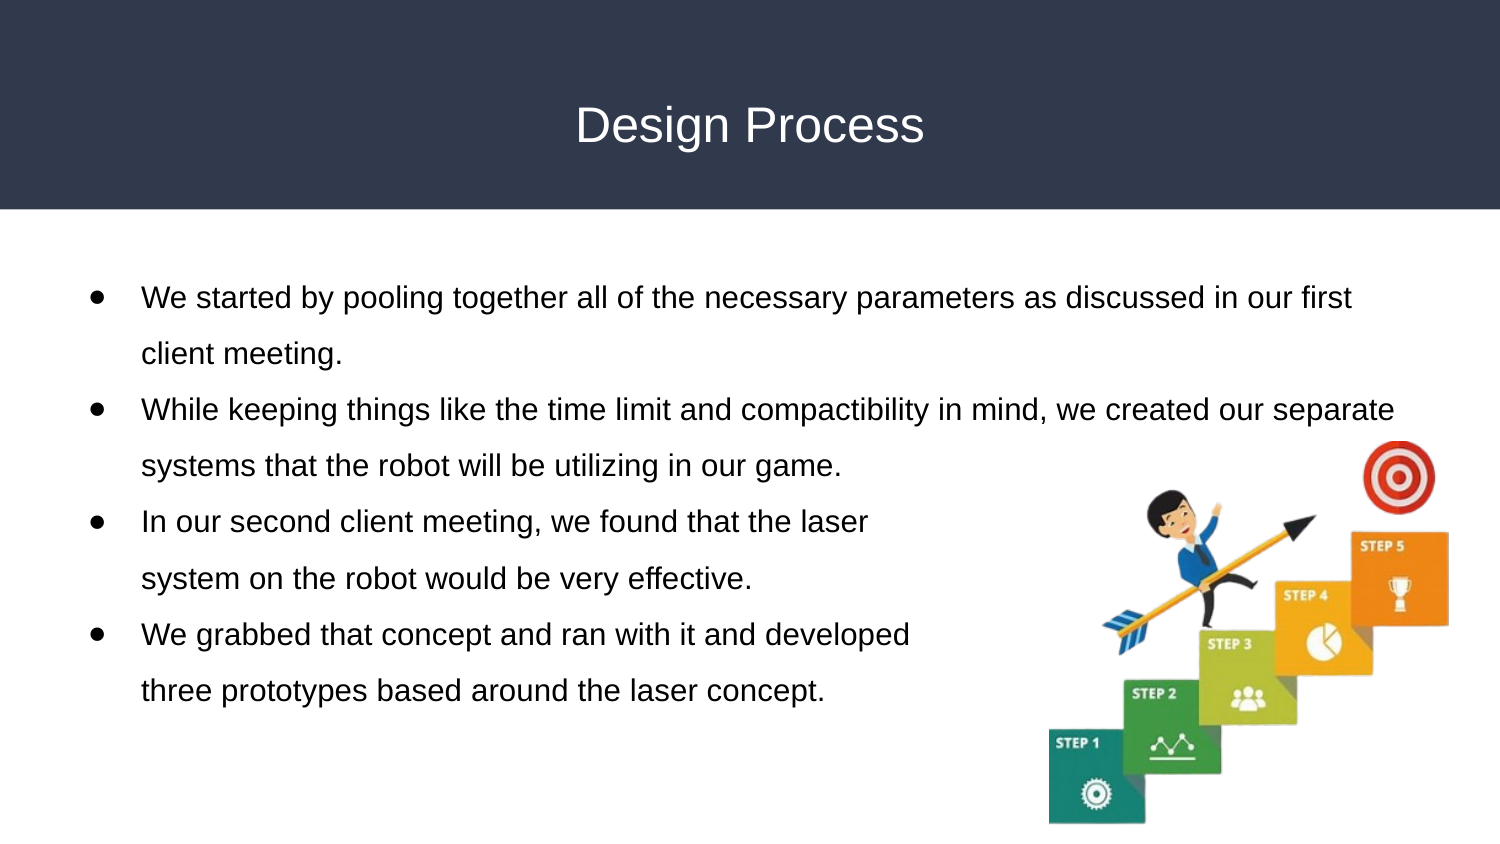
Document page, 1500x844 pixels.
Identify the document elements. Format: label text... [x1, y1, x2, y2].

picture [1048, 441, 1461, 834]
title Design Process [51, 82, 1449, 185]
text_box We started by pooling together all of the necessary parameters as discussed in our first client meeting. While keeping things like the time limit and compactibility in mind, we created our separate systems that the robot will be utilizing in our game. In our second client meeting, we found that the laser system on the robot would be very effective. We grabbed that concept and ran with it and developed three prototypes based around the laser concept. [51, 243, 1449, 797]
